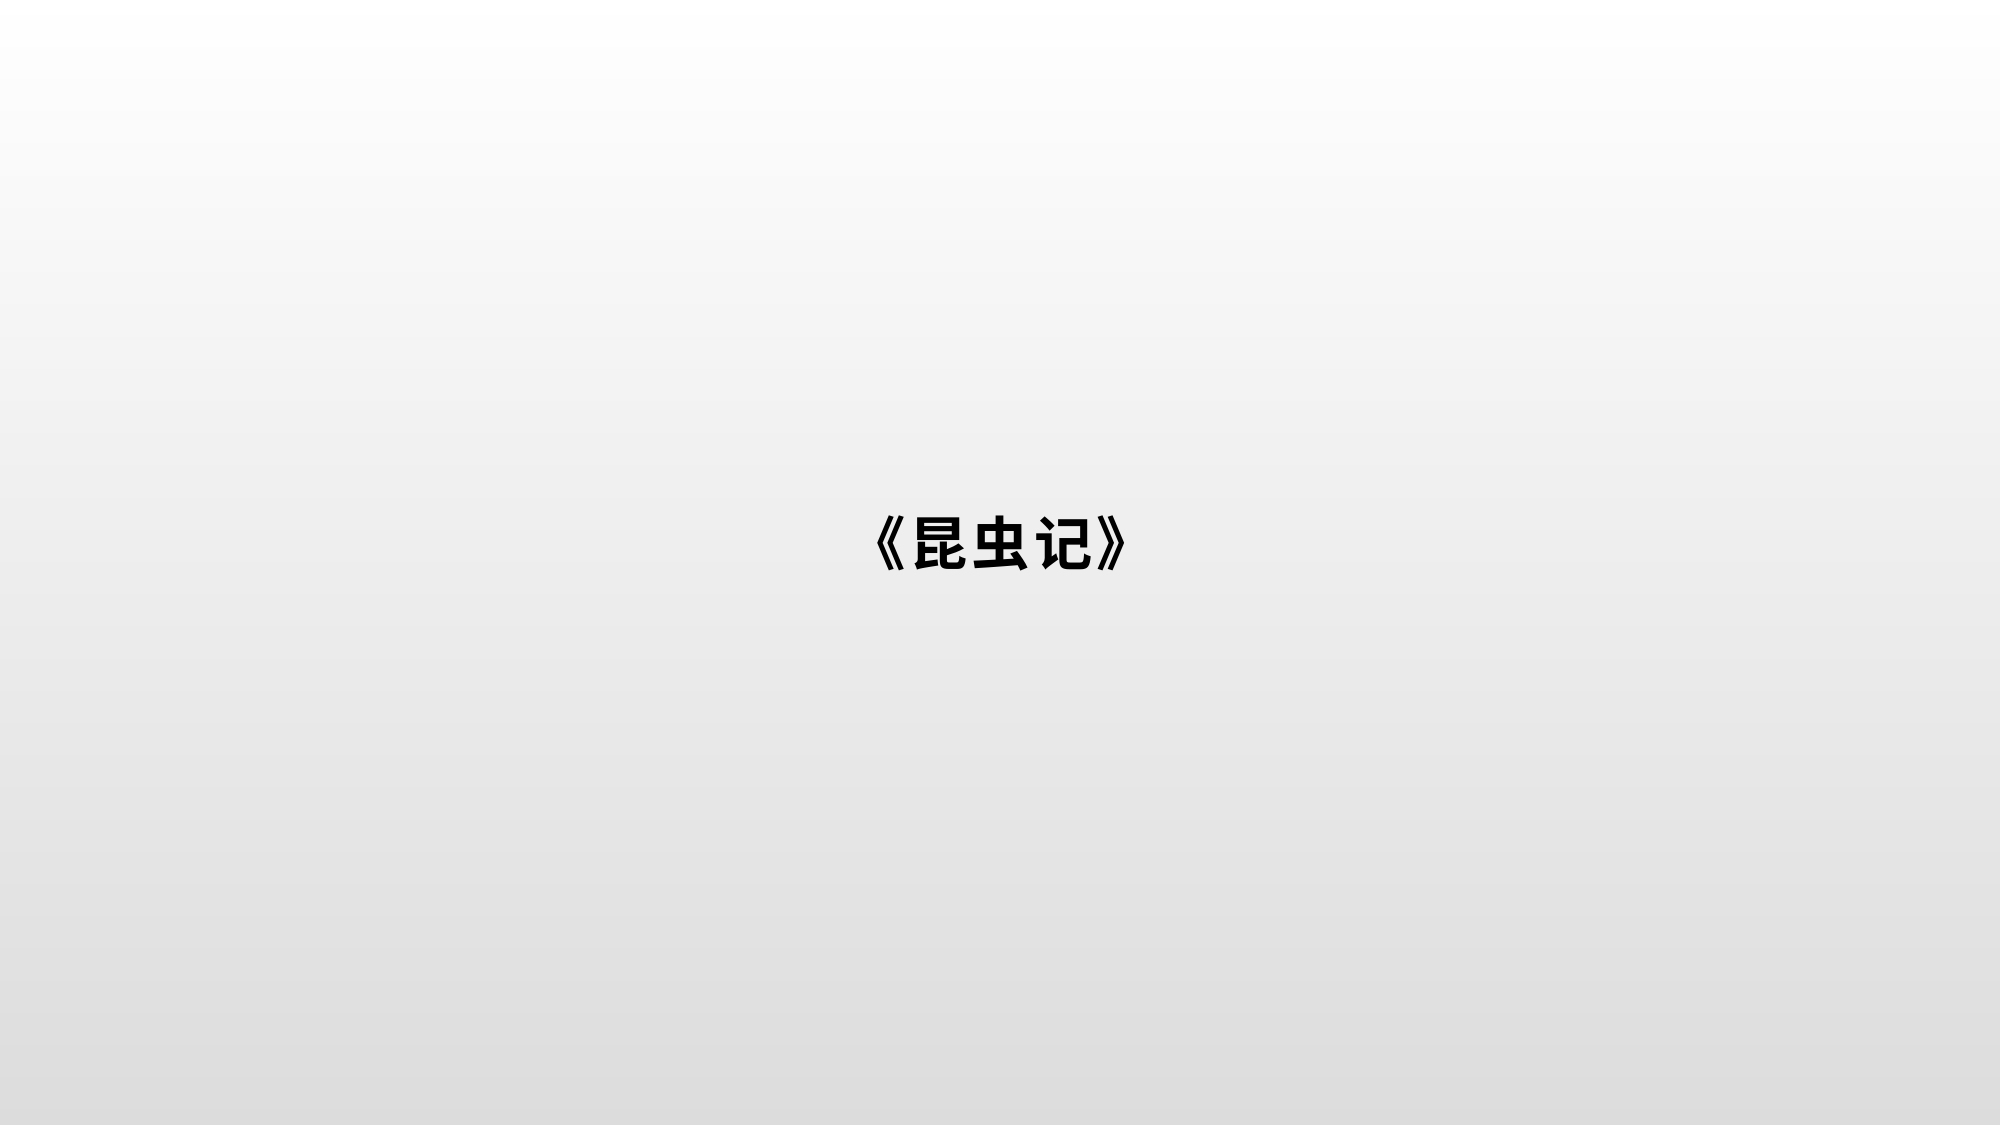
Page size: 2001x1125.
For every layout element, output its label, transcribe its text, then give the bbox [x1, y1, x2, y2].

title 《昆虫记》 [830, 465, 1253, 620]
